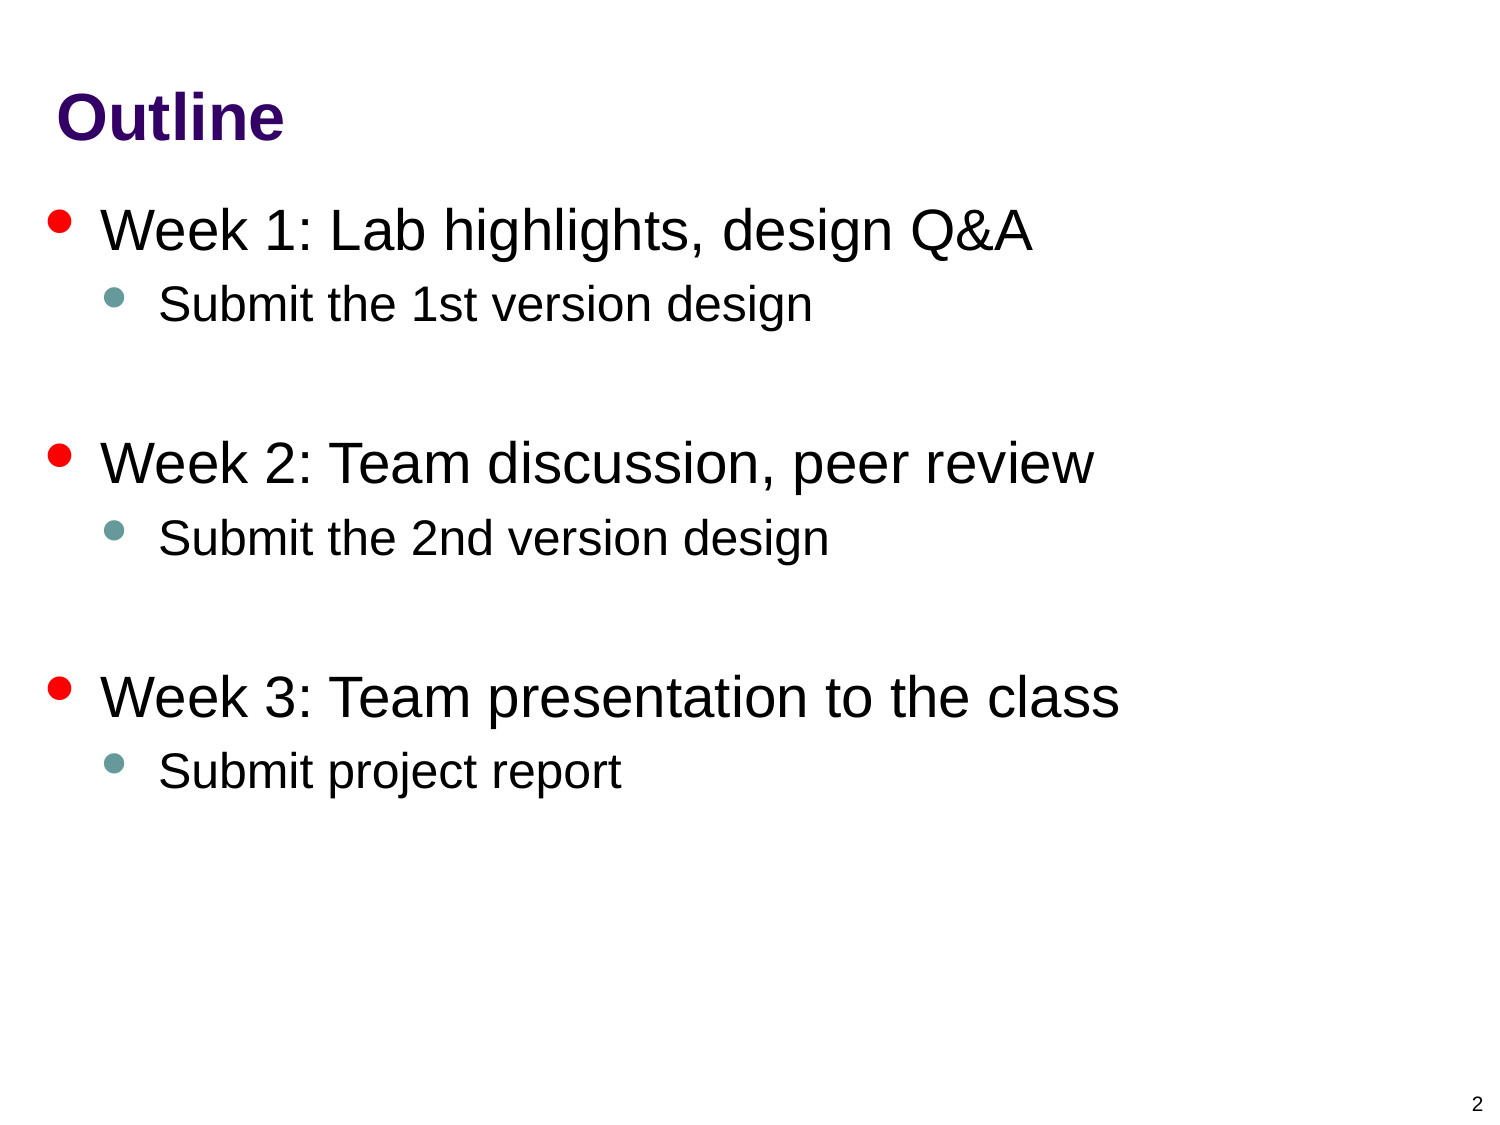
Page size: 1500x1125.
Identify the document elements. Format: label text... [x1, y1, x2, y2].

slide_number 2 [1378, 1083, 1499, 1125]
list Week 1: Lab highlights, design Q&A Submit the 1st version design Week 2: Team discussion, peer review Submit the 2nd version design Week 3: Team presentation to the class Submit project report [29, 184, 1483, 1083]
title Outline [41, 19, 1471, 162]
